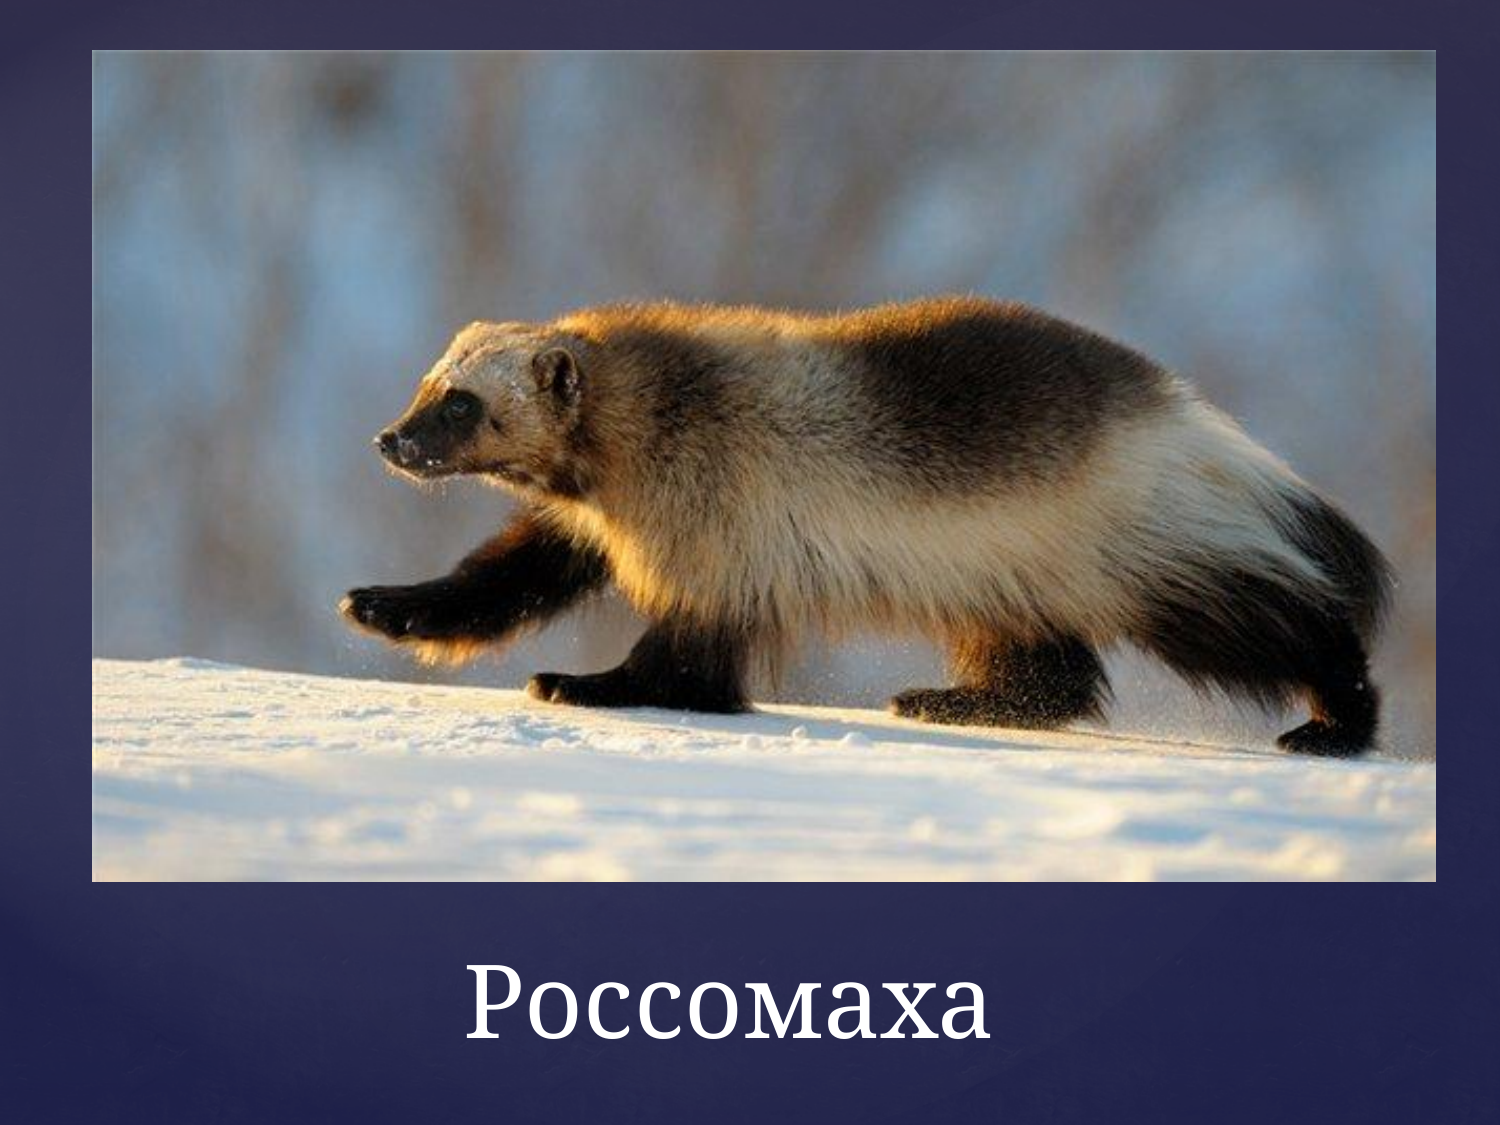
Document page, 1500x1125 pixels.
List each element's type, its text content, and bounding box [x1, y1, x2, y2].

title Россомаха [123, 916, 1362, 1067]
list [91, 49, 1436, 882]
